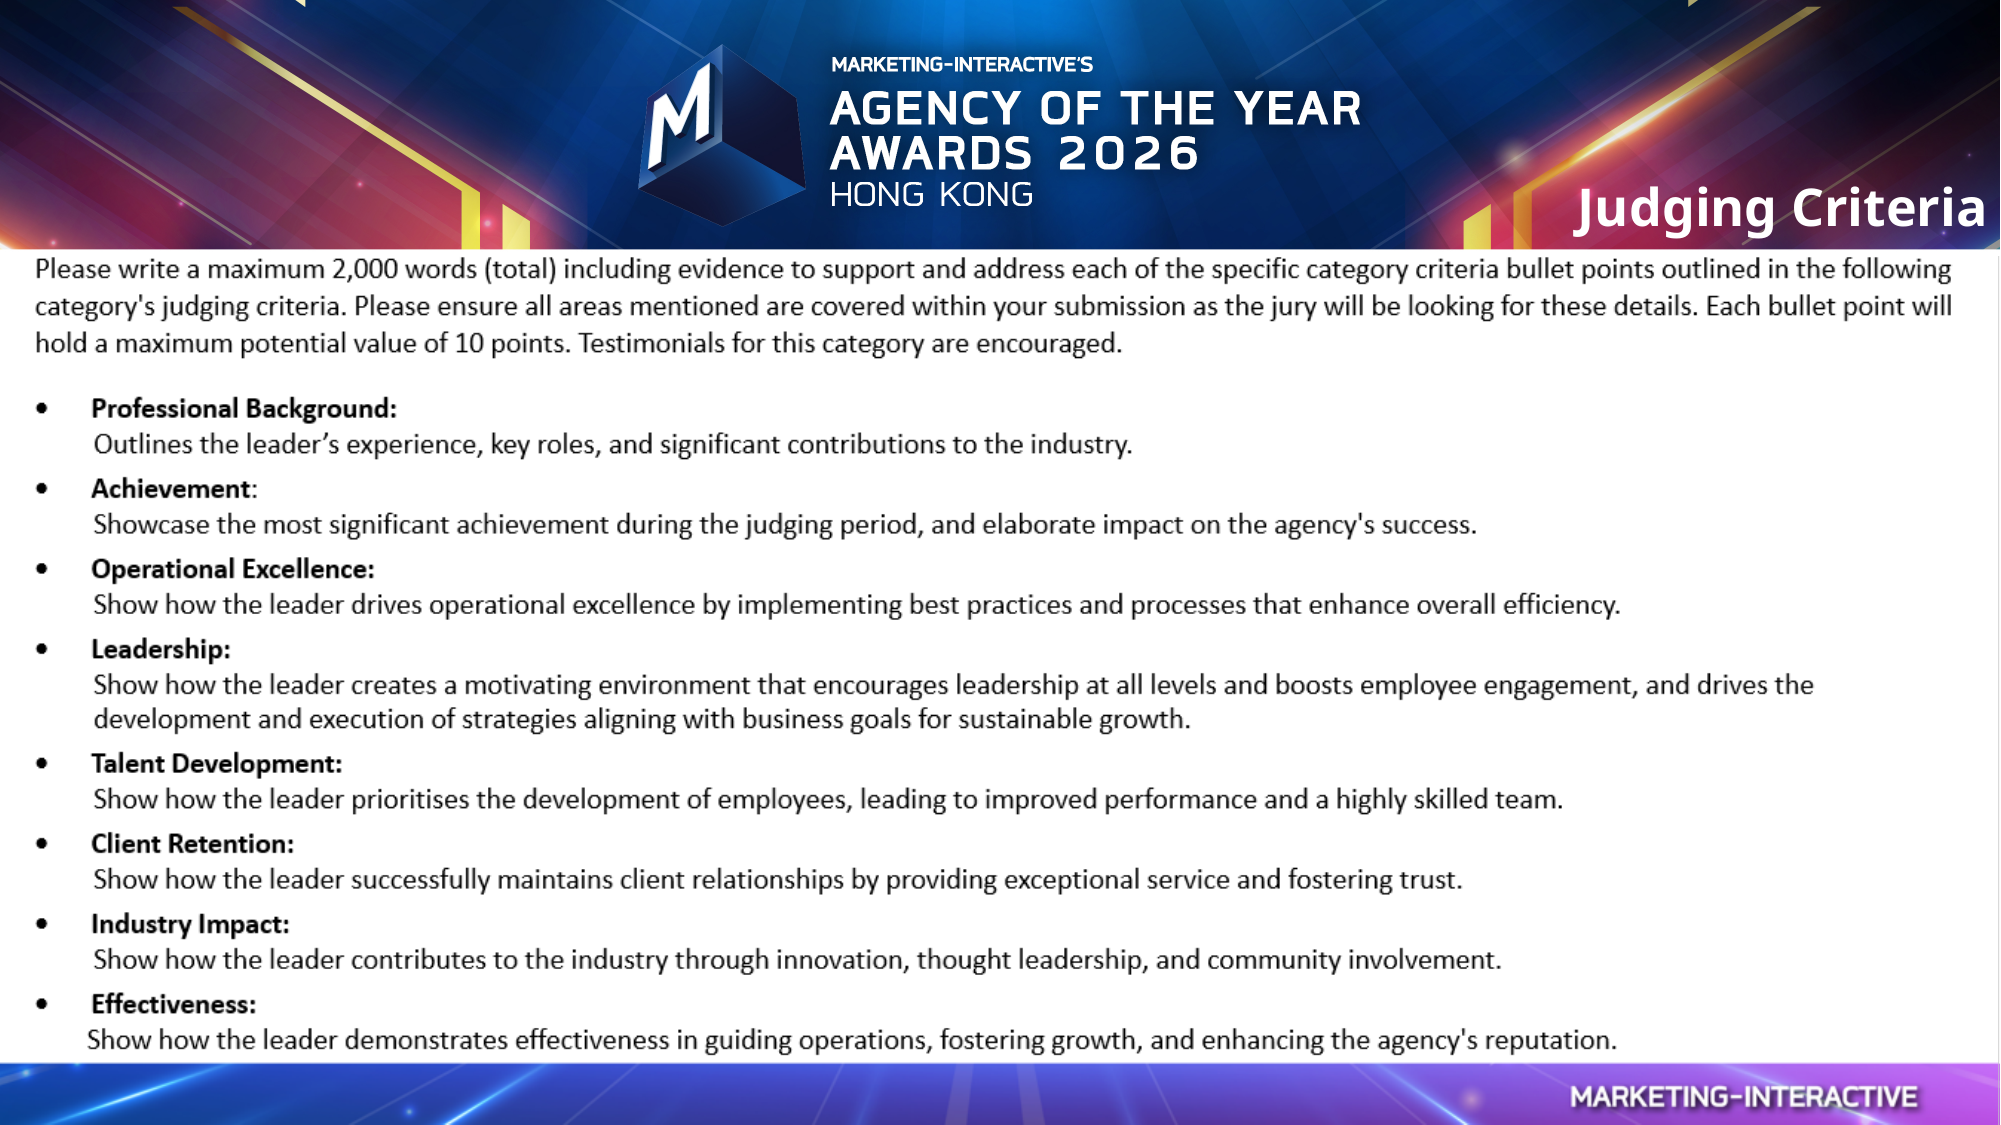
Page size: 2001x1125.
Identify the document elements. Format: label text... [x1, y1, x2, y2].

text_box Judging Criteria [1562, 164, 2000, 252]
picture [0, 0, 2000, 1125]
